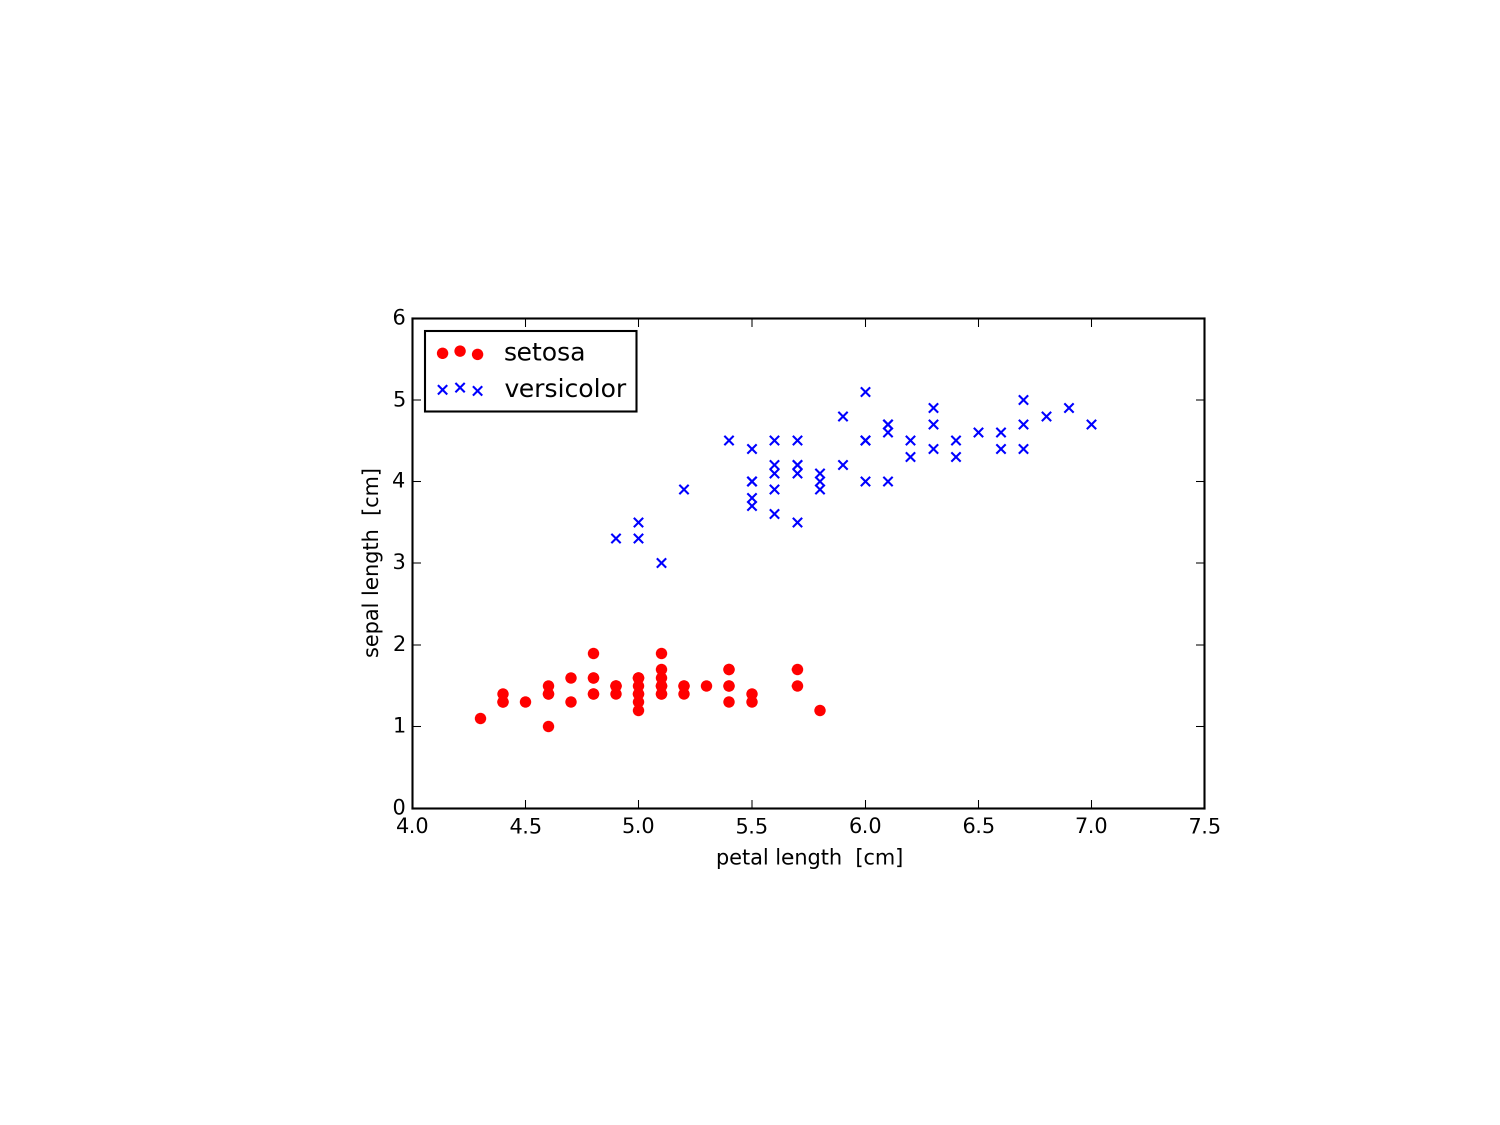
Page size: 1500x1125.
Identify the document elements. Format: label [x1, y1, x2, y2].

picture [341, 286, 1242, 887]
